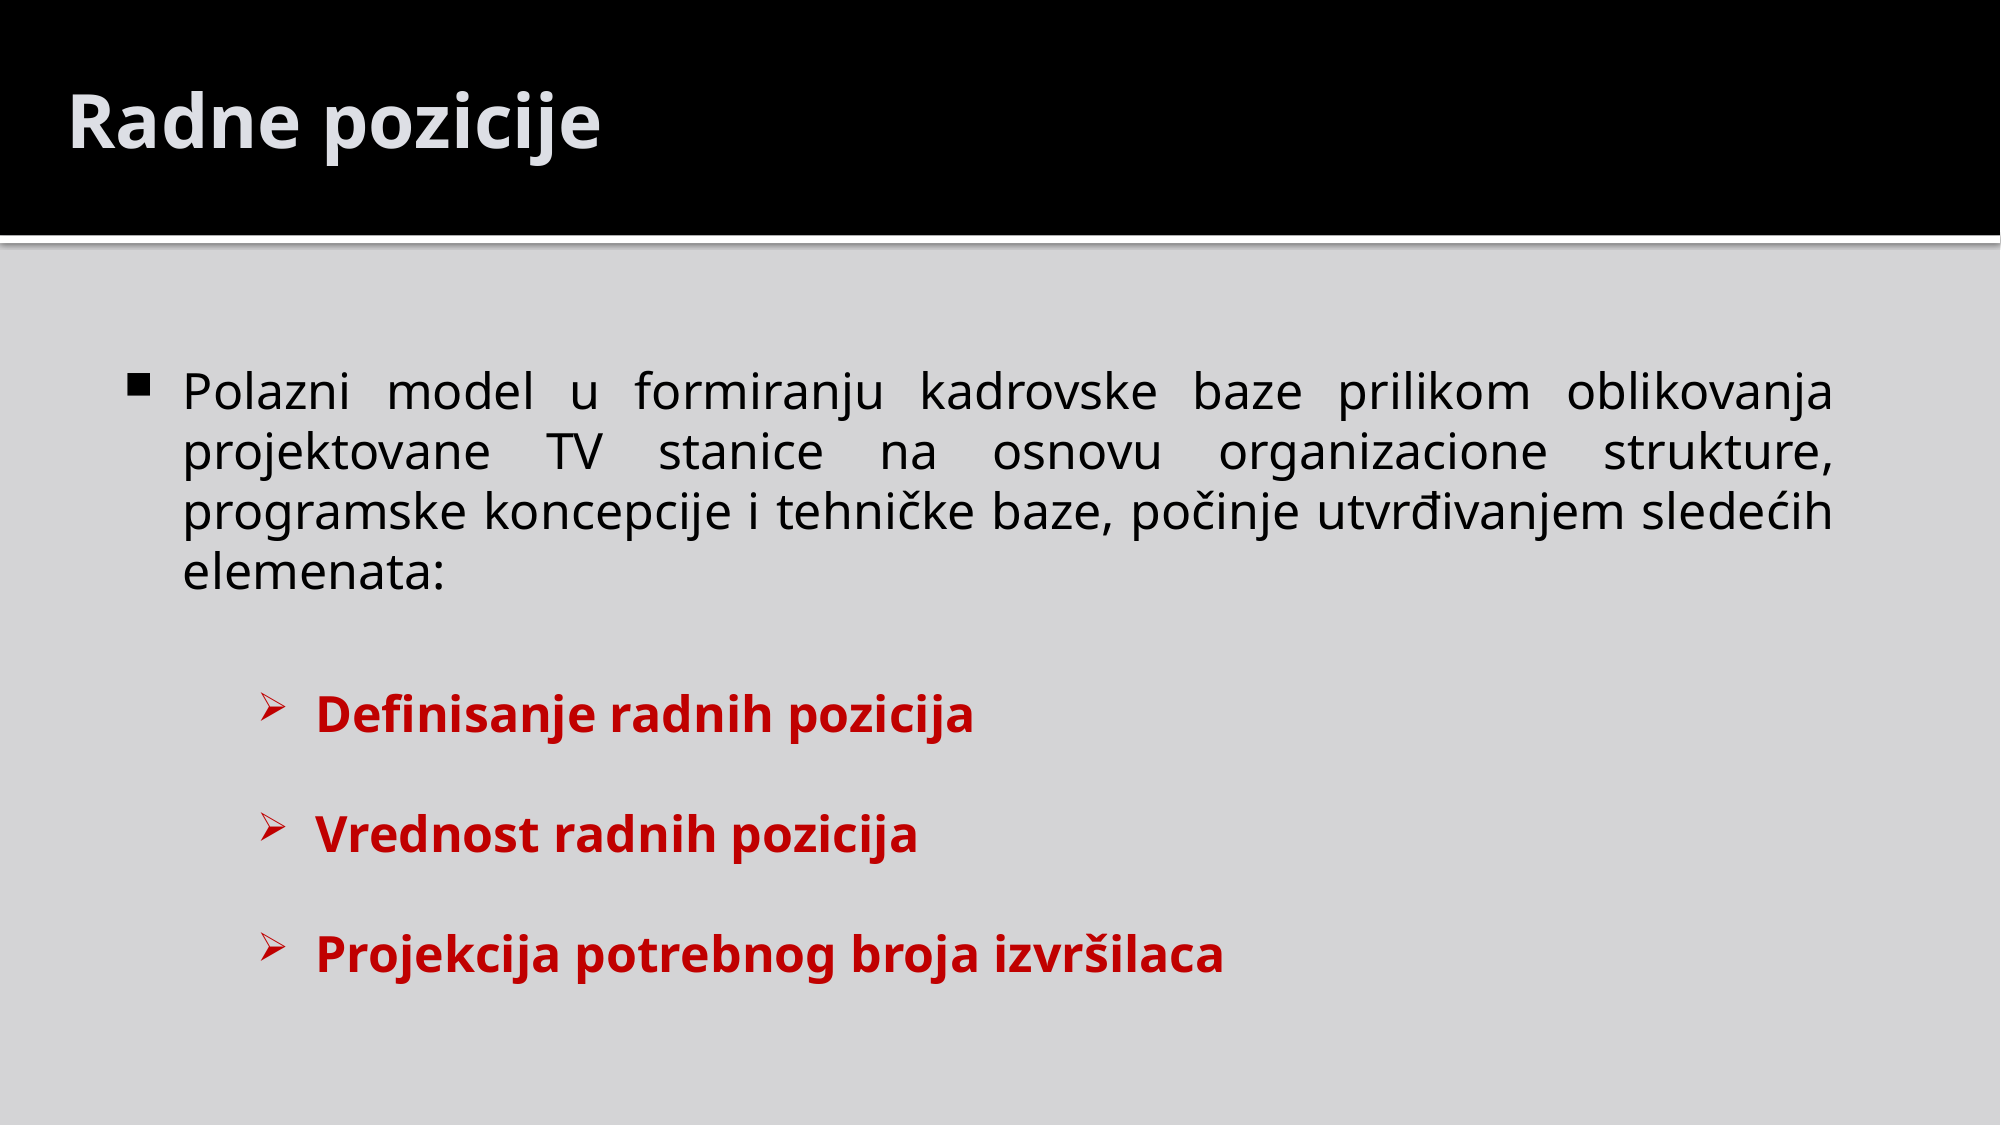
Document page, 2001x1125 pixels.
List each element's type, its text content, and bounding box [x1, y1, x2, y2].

list Polazni model u formiranju kadrovske baze prilikom oblikovanja projektovane TV stanice na osnovu organizacione strukture, programske koncepcije i tehničke baze, počinje utvrđivanjem sledećih elemenata: Definisanje radnih pozicija Vrednost radnih pozicija Projekcija potrebnog broja izvršilaca [12, 237, 1850, 1125]
text_box Radne pozicije [12, 12, 1650, 225]
